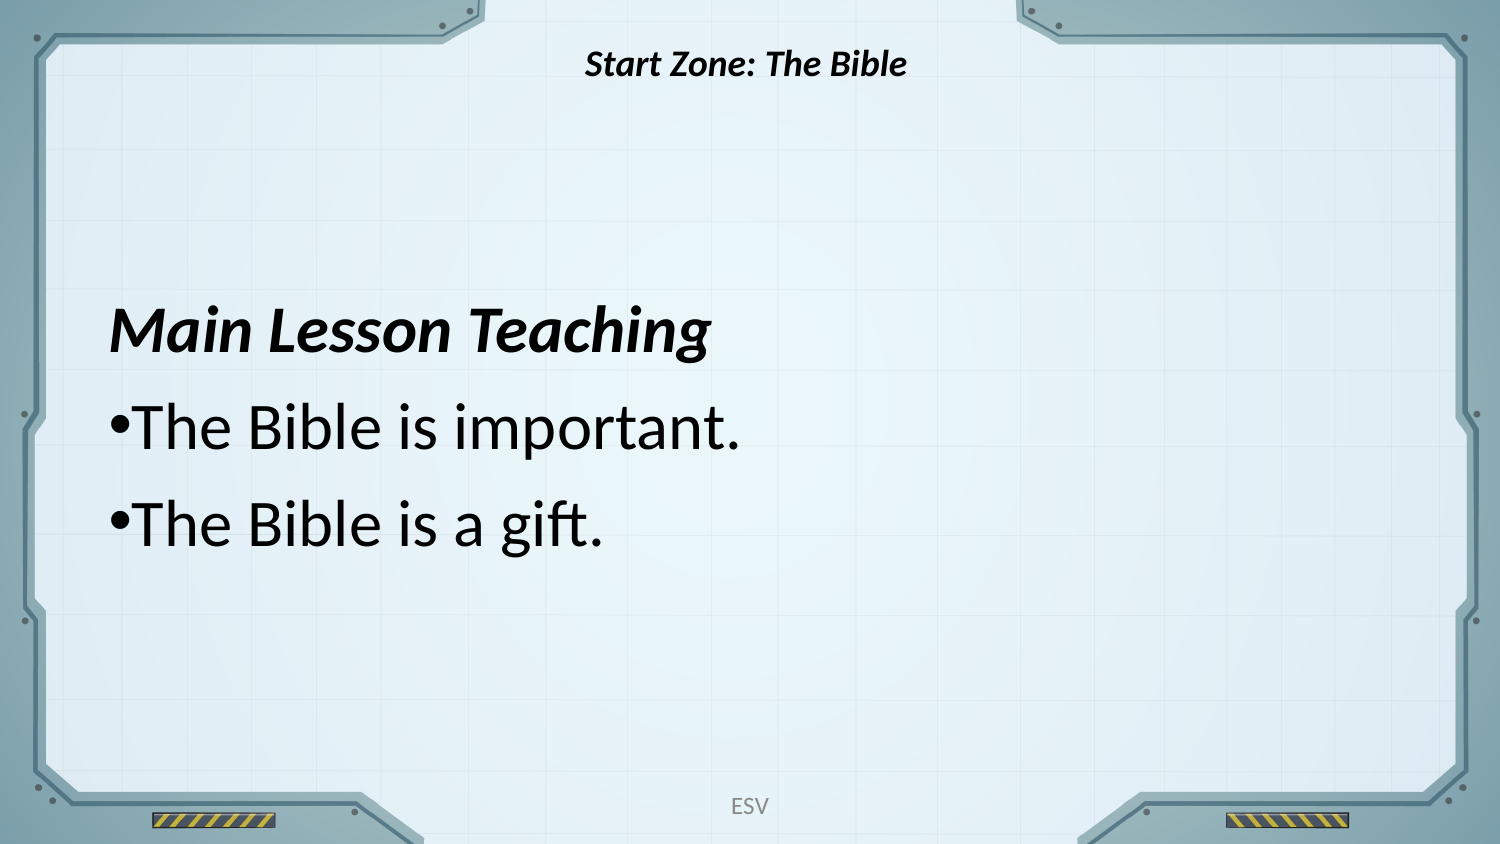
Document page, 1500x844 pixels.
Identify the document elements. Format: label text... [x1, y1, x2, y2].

picture [0, 0, 1500, 845]
text_box Main Lesson Teaching The Bible is important. The Bible is a gift. [93, 142, 1400, 704]
text_box ESV [512, 782, 988, 828]
text_box Start Zone: The Bible [502, 31, 992, 92]
